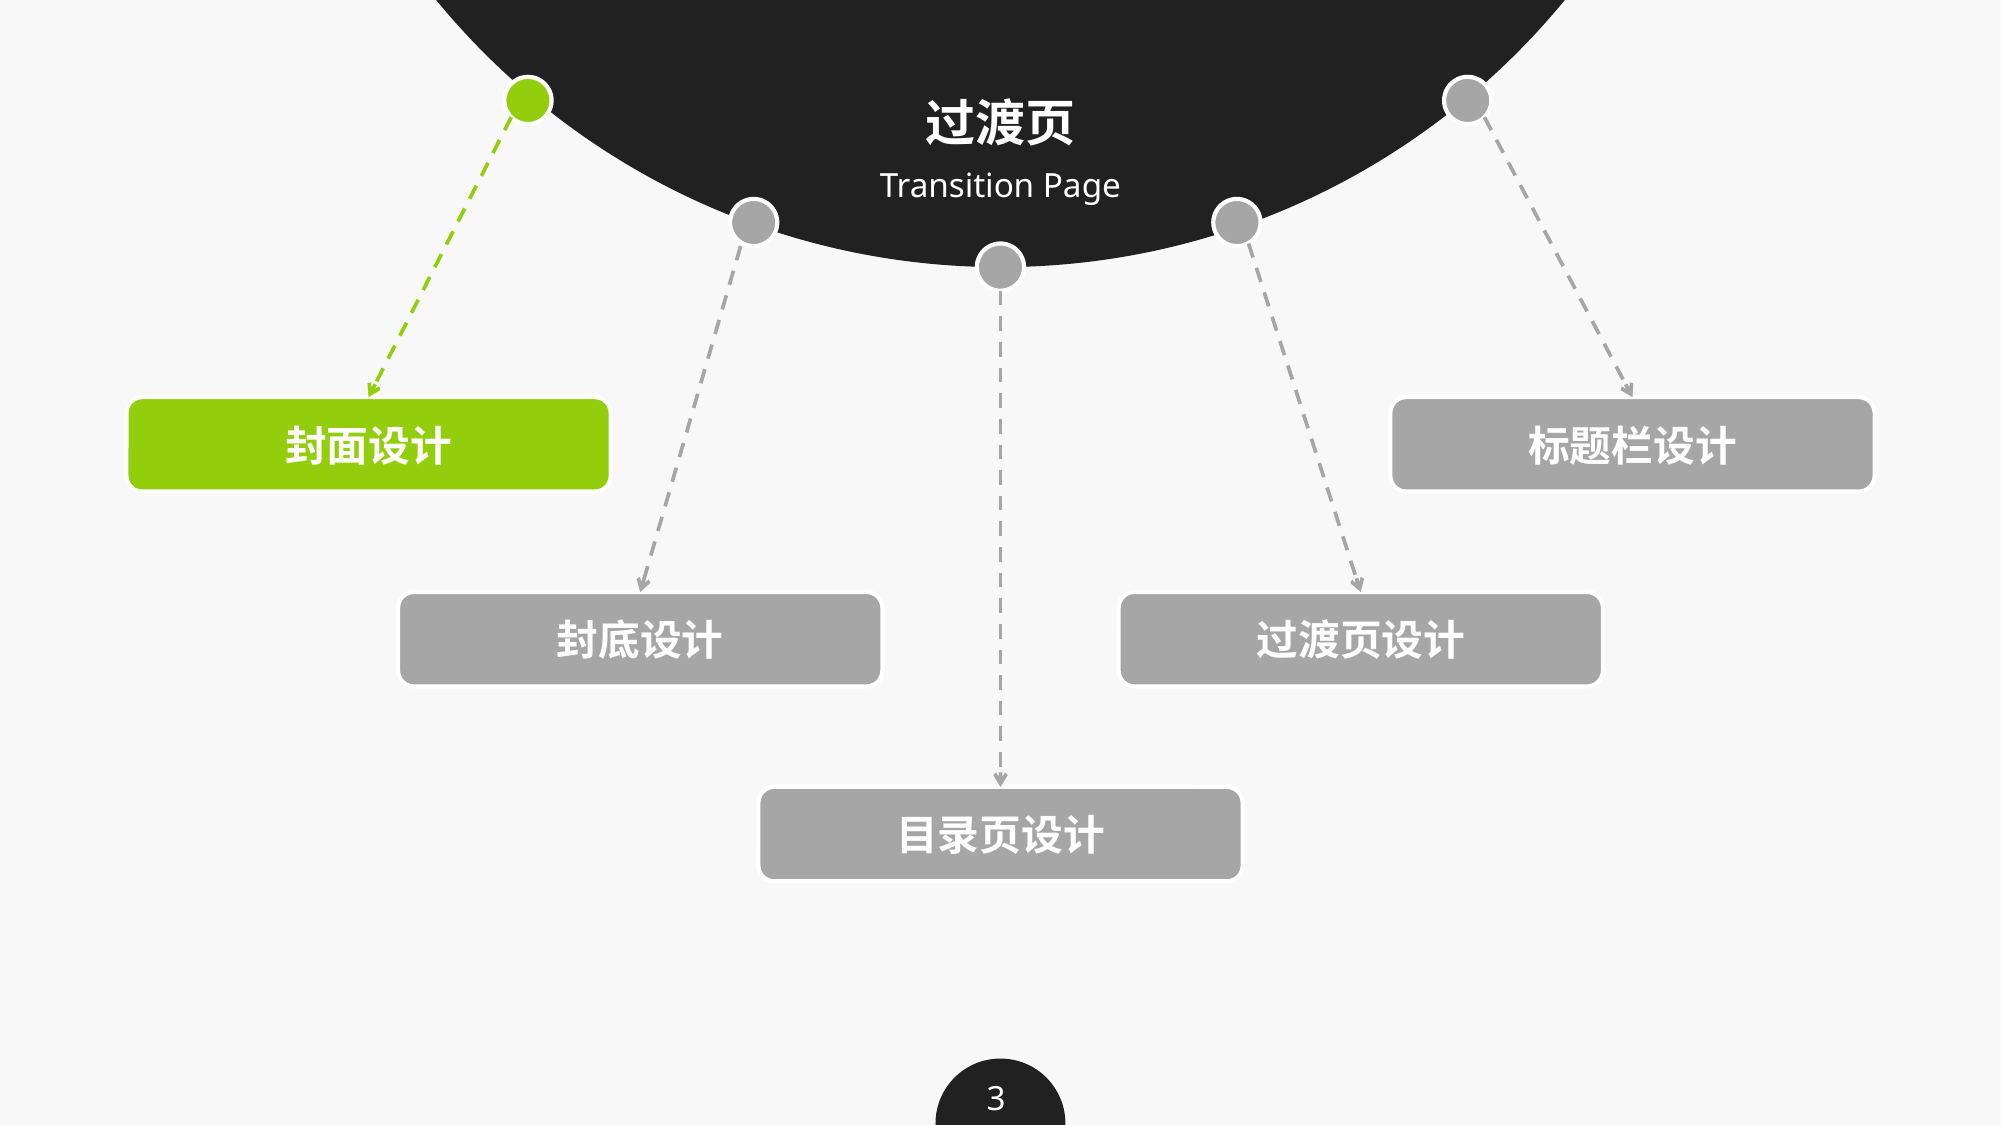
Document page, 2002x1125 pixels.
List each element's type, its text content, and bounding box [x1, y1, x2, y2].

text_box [368, 116, 512, 398]
text_box [1211, 196, 1263, 249]
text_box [1484, 116, 1633, 398]
text_box [1441, 74, 1494, 127]
text_box [502, 74, 554, 127]
text_box 封底设计 [395, 589, 885, 689]
text_box 过渡页设计 [1116, 589, 1606, 689]
text_box [727, 196, 780, 249]
text_box 标题栏设计 [1388, 394, 1877, 494]
text_box 封面设计 [124, 394, 613, 494]
text_box [974, 241, 1027, 293]
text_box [639, 245, 741, 593]
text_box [1248, 243, 1361, 593]
text_box 目录页设计 [756, 784, 1245, 884]
